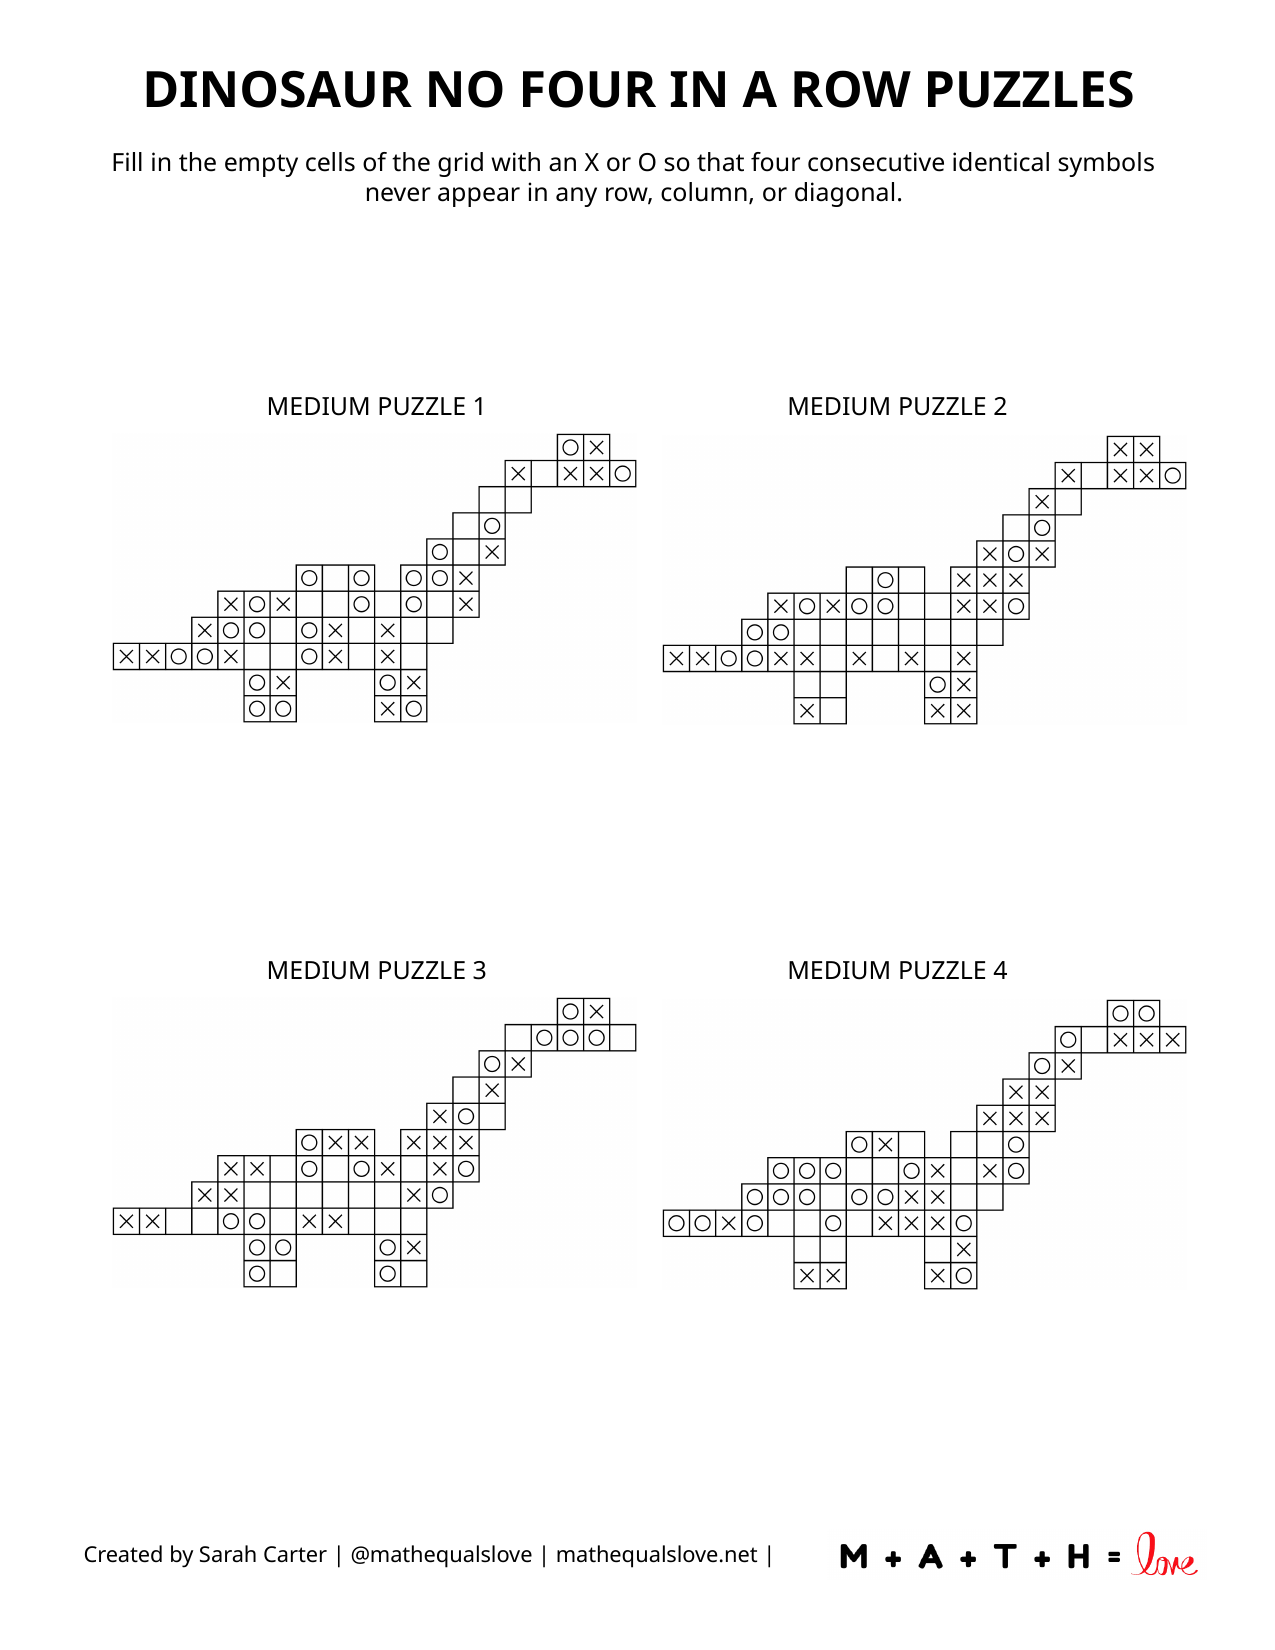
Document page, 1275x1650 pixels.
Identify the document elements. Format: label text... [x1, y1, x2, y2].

picture [661, 999, 1188, 1291]
picture [826, 1528, 1207, 1580]
text_box DINOSAUR NO FOUR IN A ROW PUZZLES [66, 49, 1211, 125]
text_box MEDIUM PUZZLE 1 [138, 390, 617, 432]
text_box Fill in the empty cells of the grid with an X or O so that four consecutive identical symbols never appear in any row, column, or diagonal. [0, 139, 1275, 215]
picture [661, 434, 1188, 726]
text_box Created by Sarah Carter | @mathequalslove | mathequalslove.net | [68, 1533, 826, 1575]
text_box MEDIUM PUZZLE 4 [658, 954, 1137, 1005]
text_box MEDIUM PUZZLE 2 [658, 390, 1137, 442]
text_box MEDIUM PUZZLE 3 [138, 954, 617, 997]
picture [111, 997, 638, 1288]
picture [111, 432, 638, 724]
